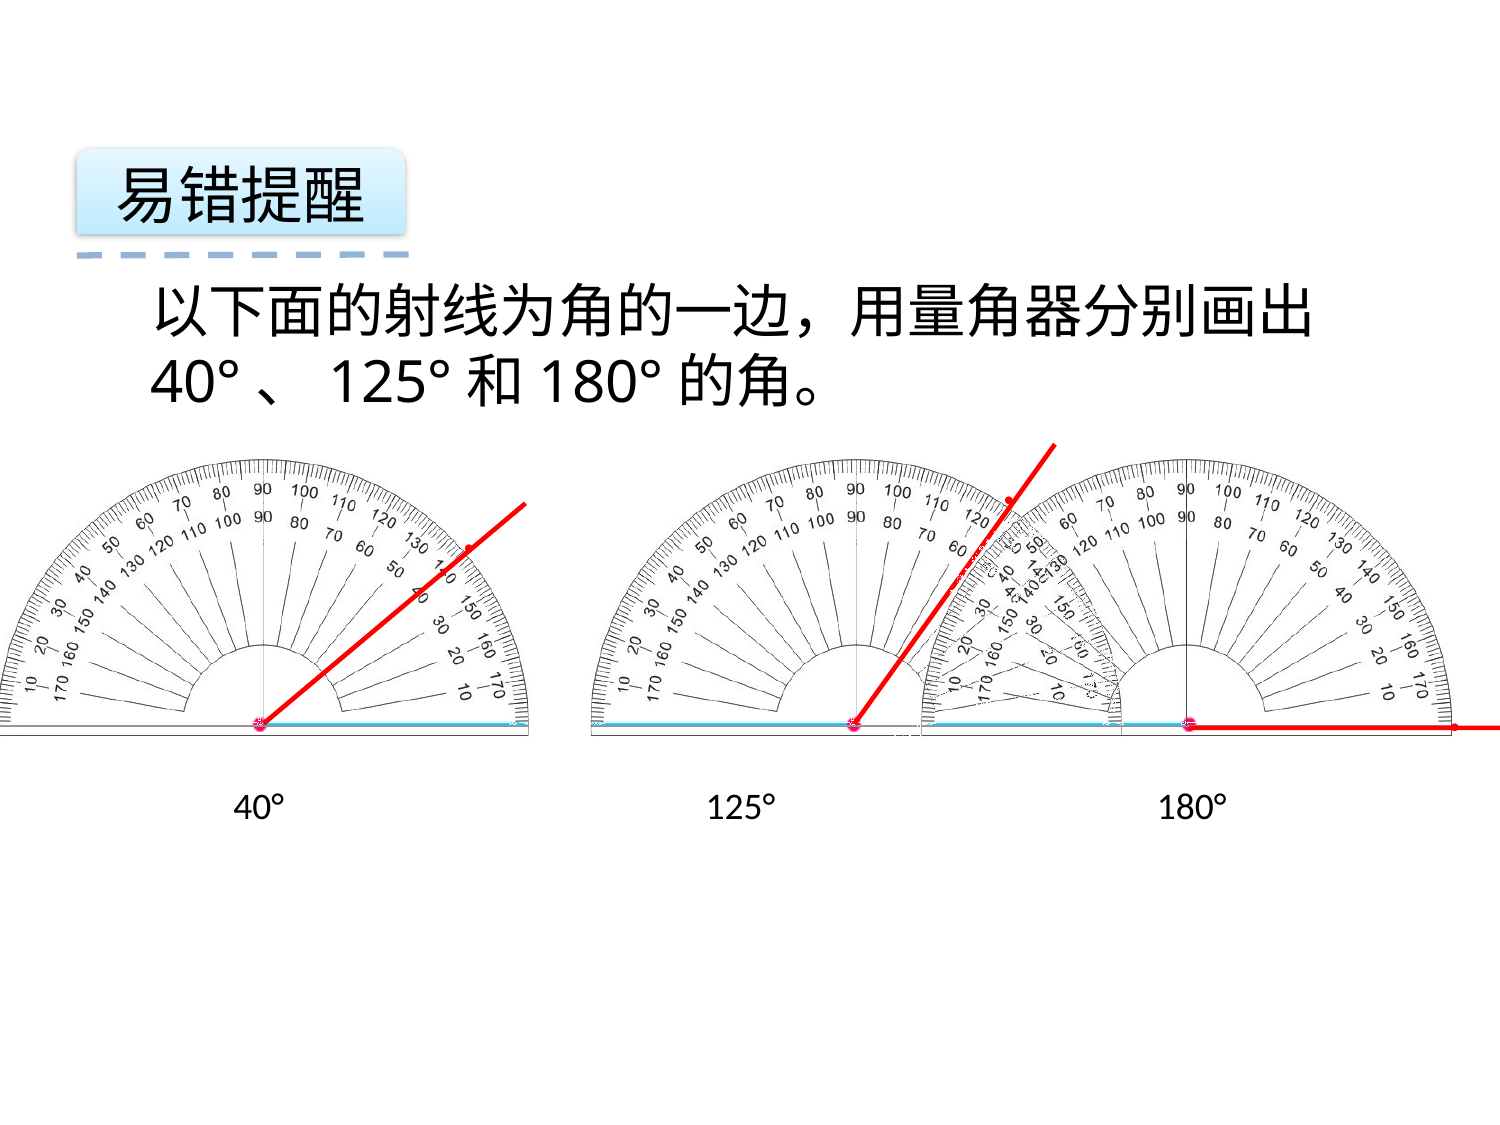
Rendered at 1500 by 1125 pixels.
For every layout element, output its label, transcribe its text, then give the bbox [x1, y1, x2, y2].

text_box 180° [1142, 774, 1284, 835]
text_box 易错提醒 [76, 148, 406, 235]
text_box 125° [690, 774, 833, 835]
picture [0, 455, 1500, 740]
text_box 40° [218, 774, 361, 835]
text_box 以下面的射线为角的一边，用量角器分别画出40°、125°和180°的角。 [135, 267, 1500, 422]
